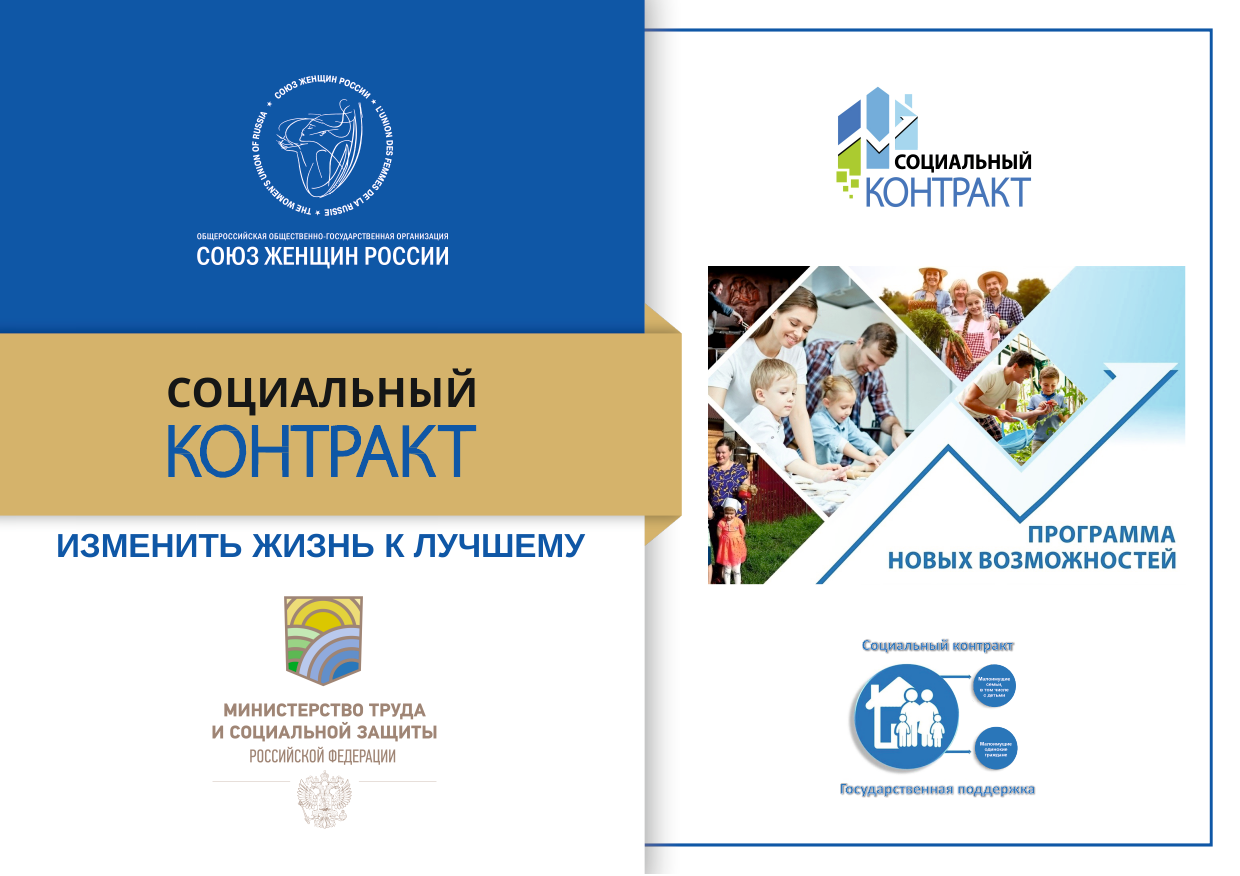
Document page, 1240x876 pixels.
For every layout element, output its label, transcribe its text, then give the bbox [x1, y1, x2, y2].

text_box ИЗМЕНИТЬ ЖИЗНЬ К ЛУЧШЕМУ [53, 522, 589, 565]
text_box [251, 425, 289, 477]
text_box [200, 424, 247, 478]
text_box СОЦИАЛЬНЫЙ [164, 364, 483, 416]
text_box [290, 425, 329, 477]
text_box [331, 425, 361, 477]
text_box [356, 425, 399, 477]
picture [0, 0, 1213, 874]
text_box [168, 425, 202, 477]
text_box [437, 425, 477, 477]
text_box [402, 425, 437, 477]
